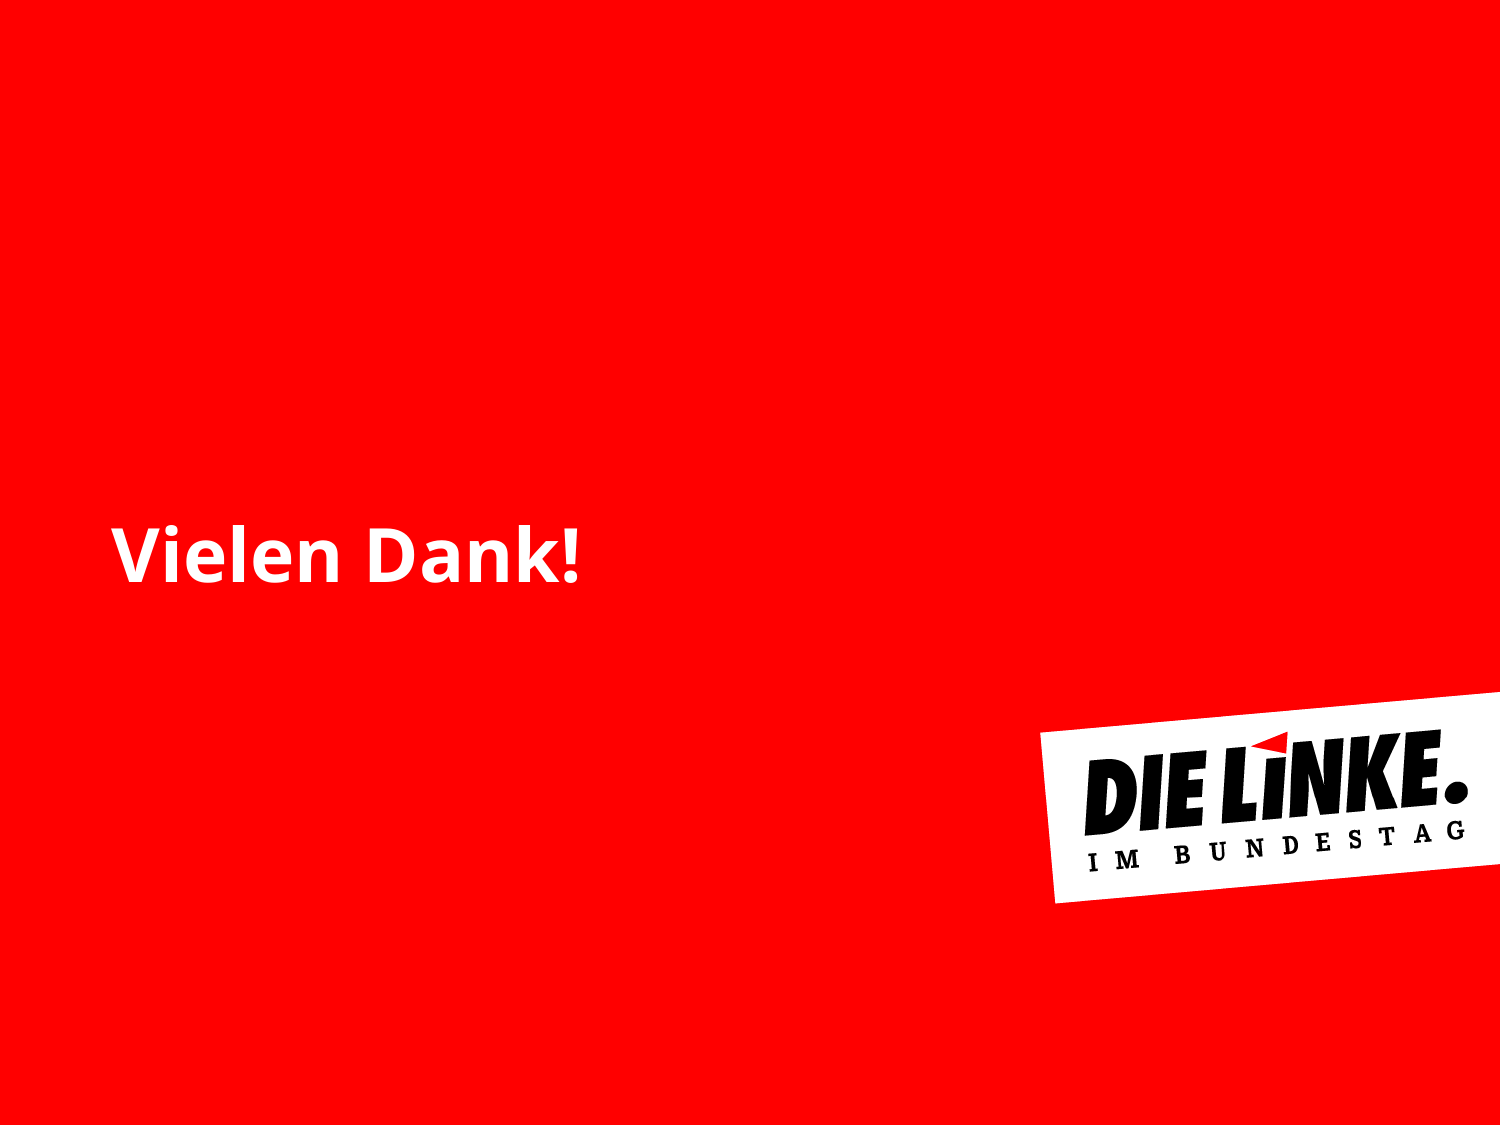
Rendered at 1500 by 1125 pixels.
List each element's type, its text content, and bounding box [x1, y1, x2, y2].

title Vielen Dank! [111, 515, 1388, 599]
picture [1012, 674, 1500, 922]
